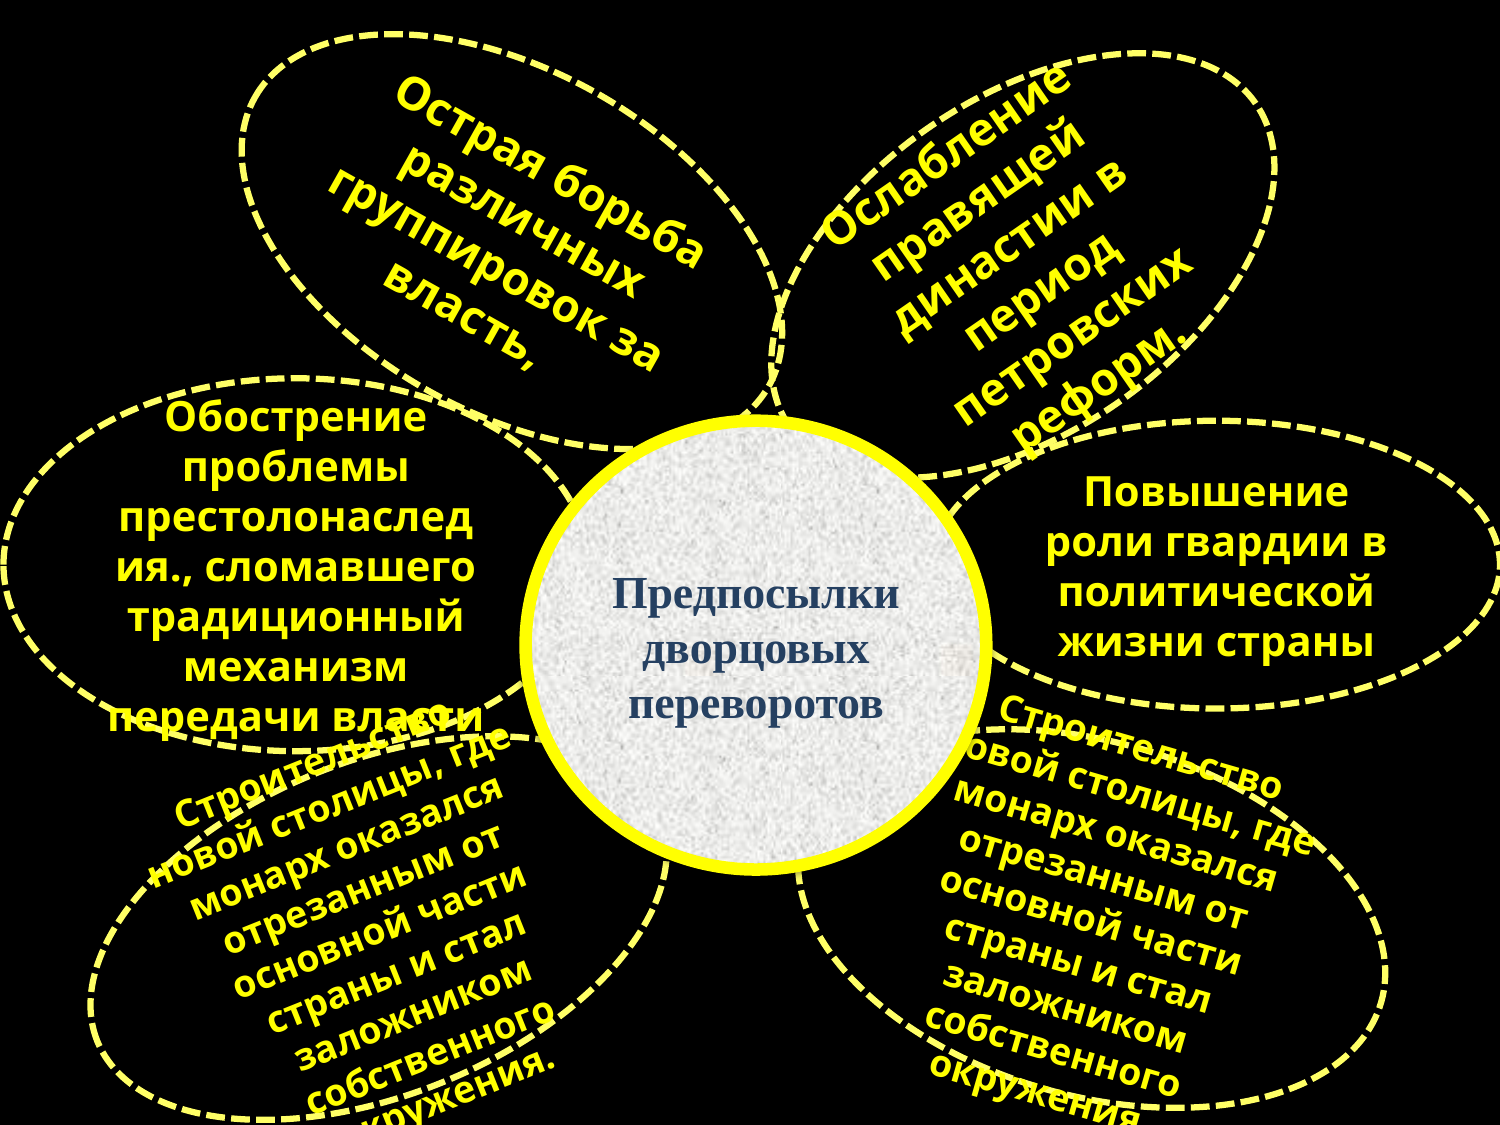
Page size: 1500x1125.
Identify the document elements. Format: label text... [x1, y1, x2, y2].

text_box Обострение проблемы престолонаследия., сломавшего традиционный механизм передачи власти [1, 376, 574, 754]
text_box Повышение роли гвардии в политической жизни страны [947, 418, 1500, 711]
text_box Острая борьба различных группировок за власть, [239, 32, 781, 452]
text_box Строительство новой столицы, где монарх оказался отрезанным от основной части страны и стал заложником собственного окружения. [796, 727, 1388, 1110]
text_box Предпосылки дворцовых переворотов [524, 419, 988, 871]
text_box Ослабление правящей династии в период петровских реформ. [769, 51, 1277, 480]
text_box Строительство новой столицы, где монарх оказался отрезанным от основной части страны и стал заложником собственного окружения. [88, 734, 668, 1122]
